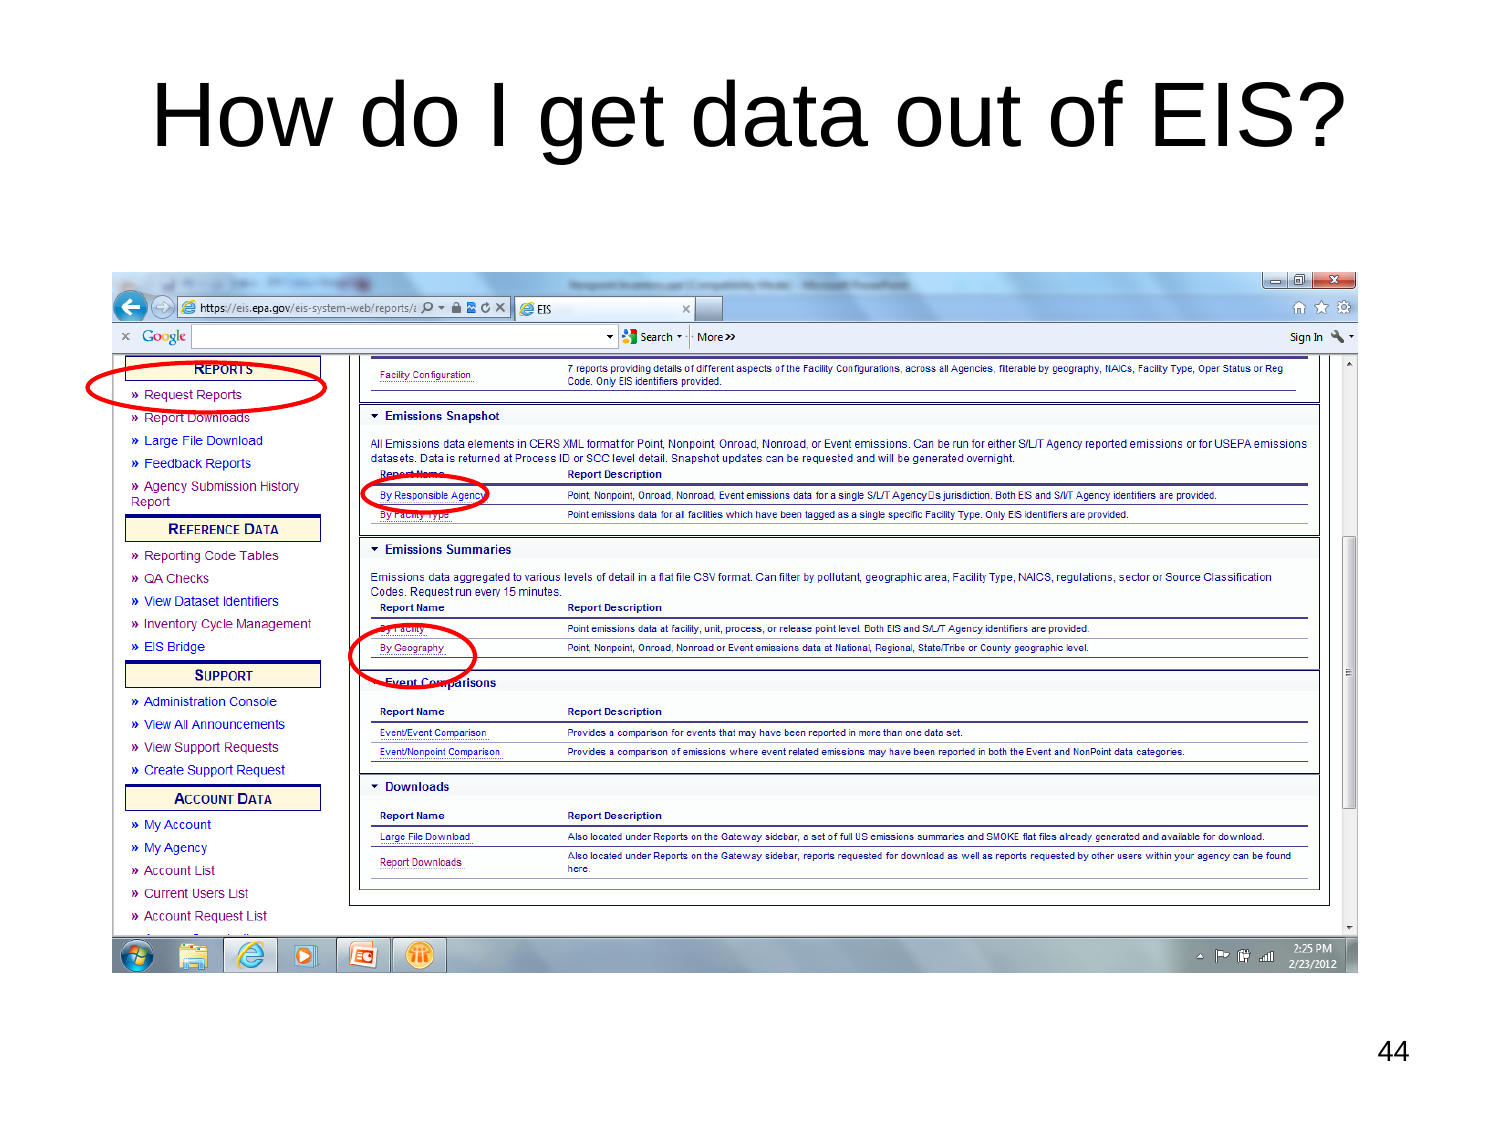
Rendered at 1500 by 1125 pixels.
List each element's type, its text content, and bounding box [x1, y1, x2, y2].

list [112, 272, 1358, 973]
title How do I get data out of EIS? [74, 44, 1426, 176]
slide_number 44 [1074, 1024, 1426, 1103]
text_box [85, 371, 107, 404]
